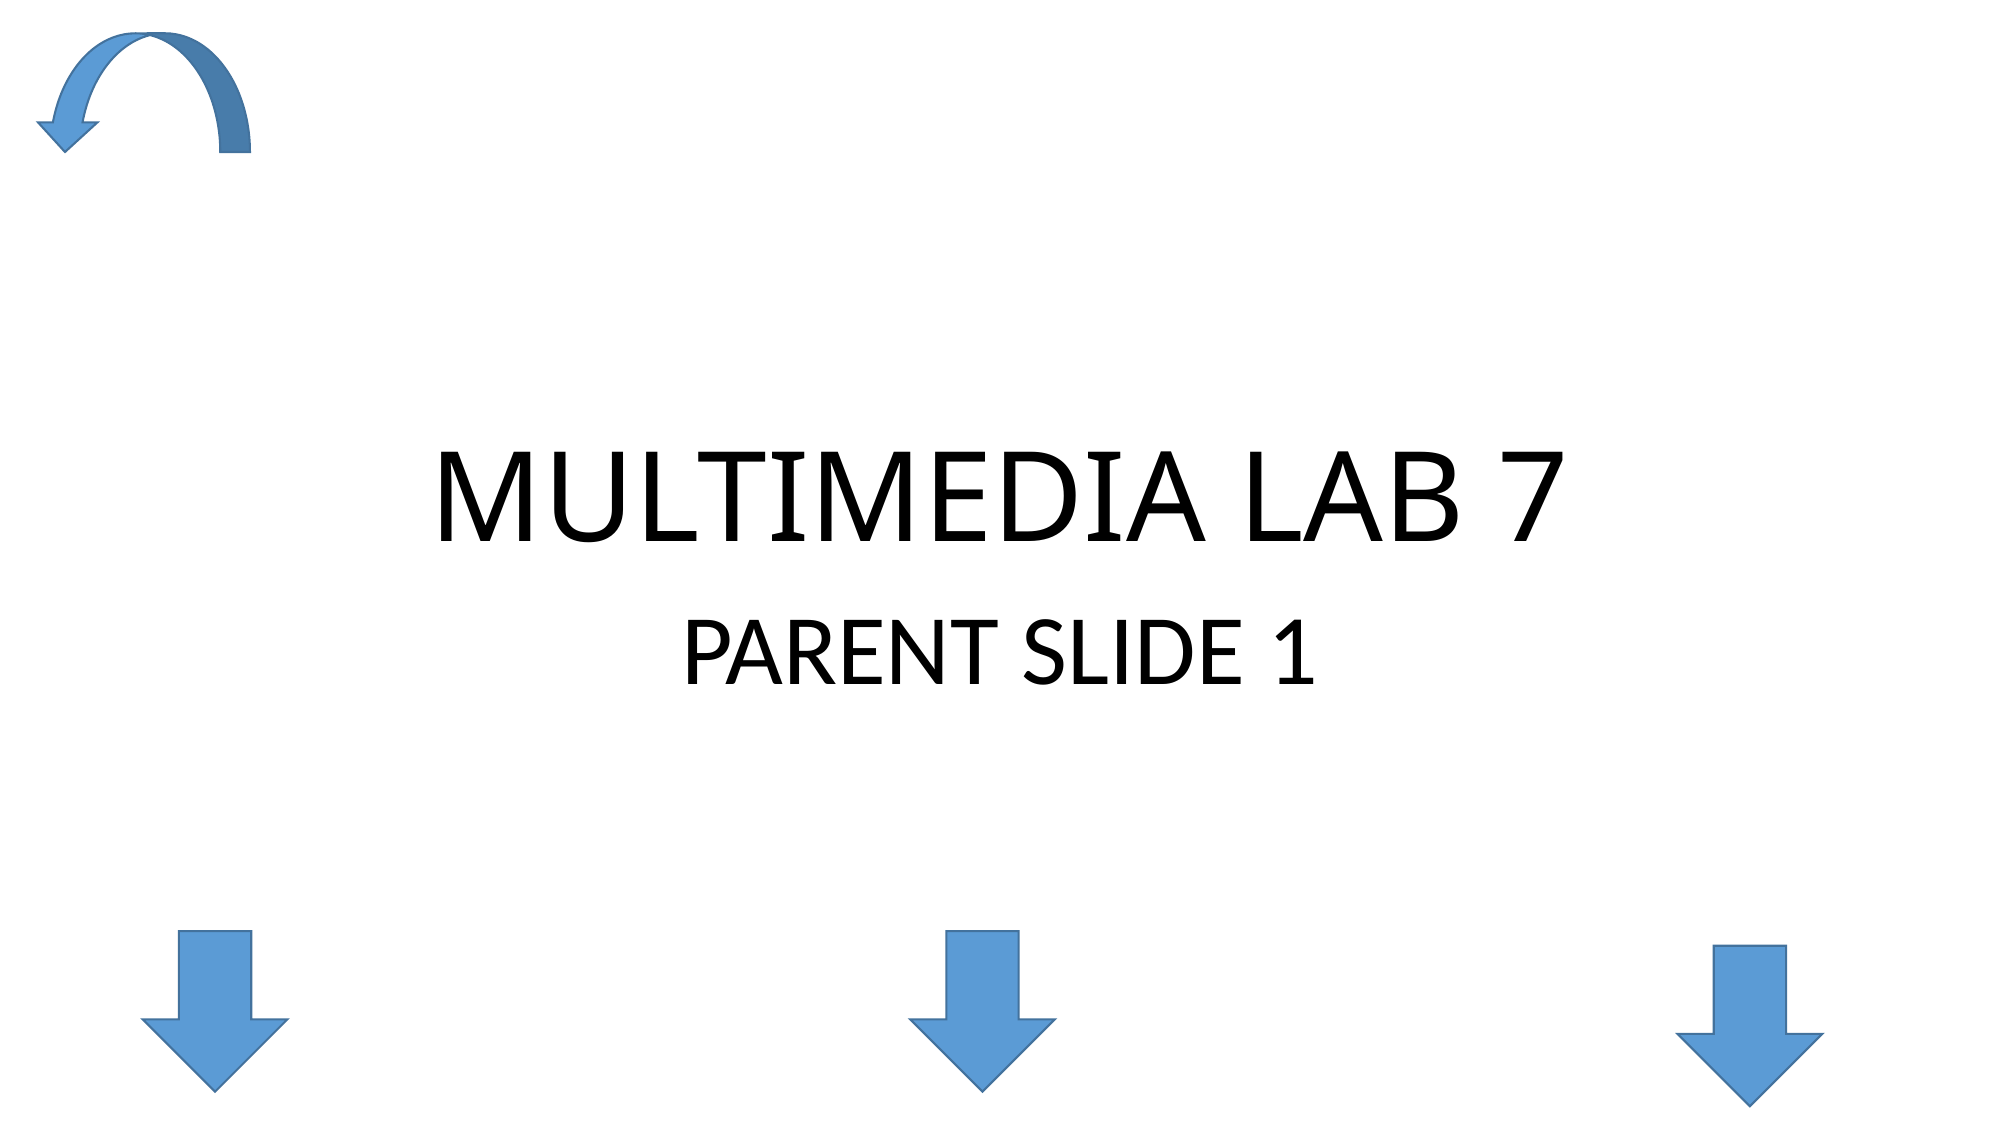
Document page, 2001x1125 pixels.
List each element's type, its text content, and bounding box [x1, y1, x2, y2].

text_box [35, 32, 252, 154]
text_box [1675, 944, 1825, 1108]
text_box [140, 930, 290, 1094]
title MULTIMEDIA LAB 7 [249, 184, 1750, 576]
text_box [907, 930, 1058, 1094]
subtitle PARENT SLIDE 1 [249, 590, 1750, 863]
